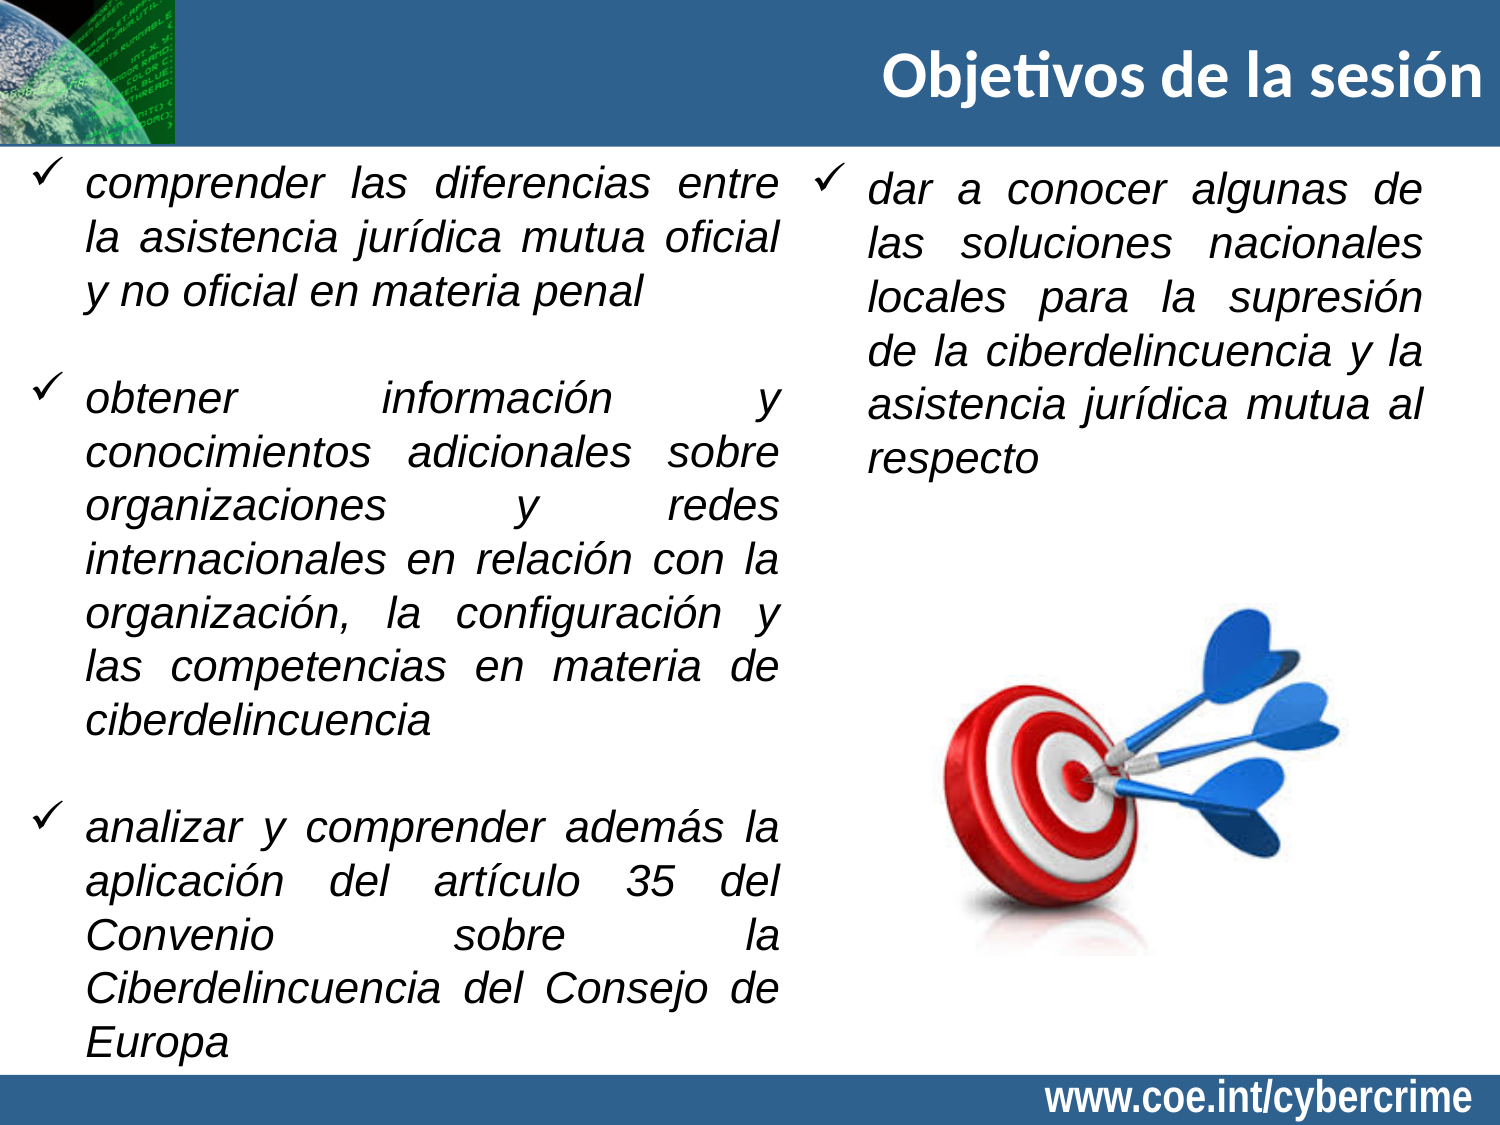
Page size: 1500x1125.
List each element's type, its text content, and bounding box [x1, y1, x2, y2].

text_box comprender las diferencias entre la asistencia jurídica mutua oficial y no oficial en materia penal obtener información y conocimientos adicionales sobre organizaciones y redes internacionales en relación con la organización, la configuración y las competencias en materia de ciberdelincuencia analizar y comprender además la aplicación del artículo 35 del Convenio sobre la Ciberdelincuencia del Consejo de Europa [14, 146, 797, 1074]
text_box Objetivos de la sesión [179, 0, 1500, 149]
text_box [0, 1073, 1030, 1125]
picture [904, 602, 1366, 957]
text_box dar a conocer algunas de las soluciones nacionales locales para la supresión de la ciberdelincuencia y la asistencia jurídica mutua al respecto [796, 152, 1440, 490]
text_box www.coe.int/cybercrime [1030, 1059, 1500, 1125]
picture [0, 0, 175, 144]
